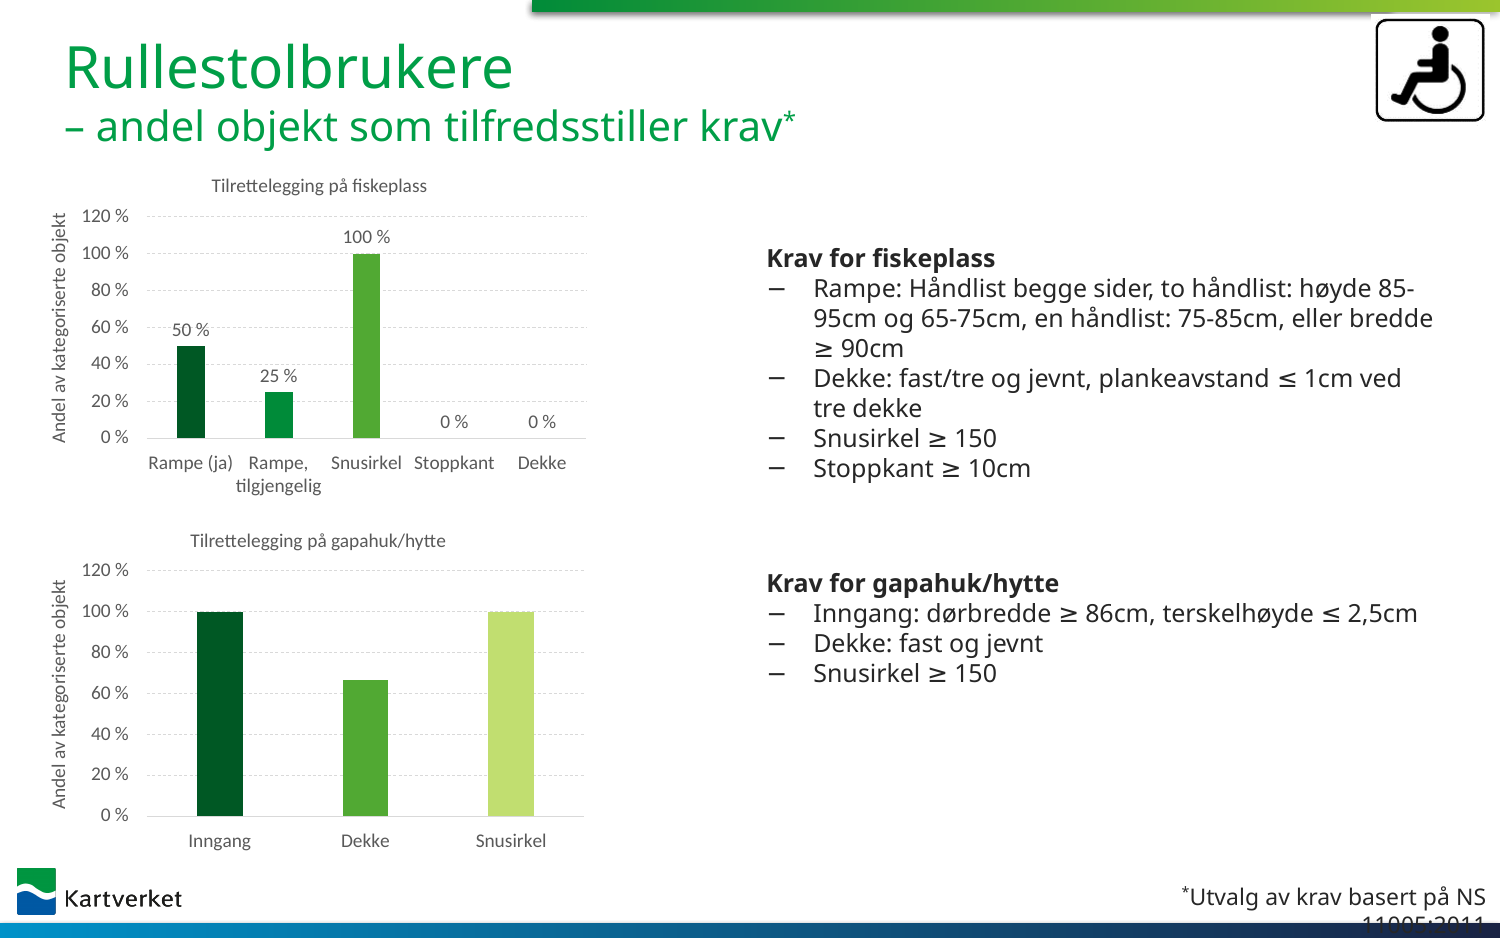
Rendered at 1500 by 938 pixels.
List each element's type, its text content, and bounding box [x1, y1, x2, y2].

picture [41, 166, 598, 505]
text_box Krav for fiskeplass Rampe: Håndlist begge sider, to håndlist: høyde 85-95cm og 65-75cm, en håndlist: 75-85cm, eller bredde ≥ 90cm Dekke: fast/tre og jevnt, plankeavstand ≤ 1cm ved tre dekke Snusirkel ≥ 150 Stoppkant ≥ 10cm [751, 235, 1452, 490]
text_box *Utvalg av krav basert på NS 11005:2011 [1068, 873, 1500, 938]
picture [1371, 13, 1491, 127]
picture [41, 520, 596, 859]
text_box Rullestolbrukere – andel objekt som tilfredsstiller krav* [49, 29, 1431, 158]
text_box Krav for gapahuk/hytte Inngang: dørbredde ≥ 86cm, terskelhøyde ≤ 2,5cm Dekke: fast og jevnt Snusirkel ≥ 150 [751, 560, 1452, 695]
